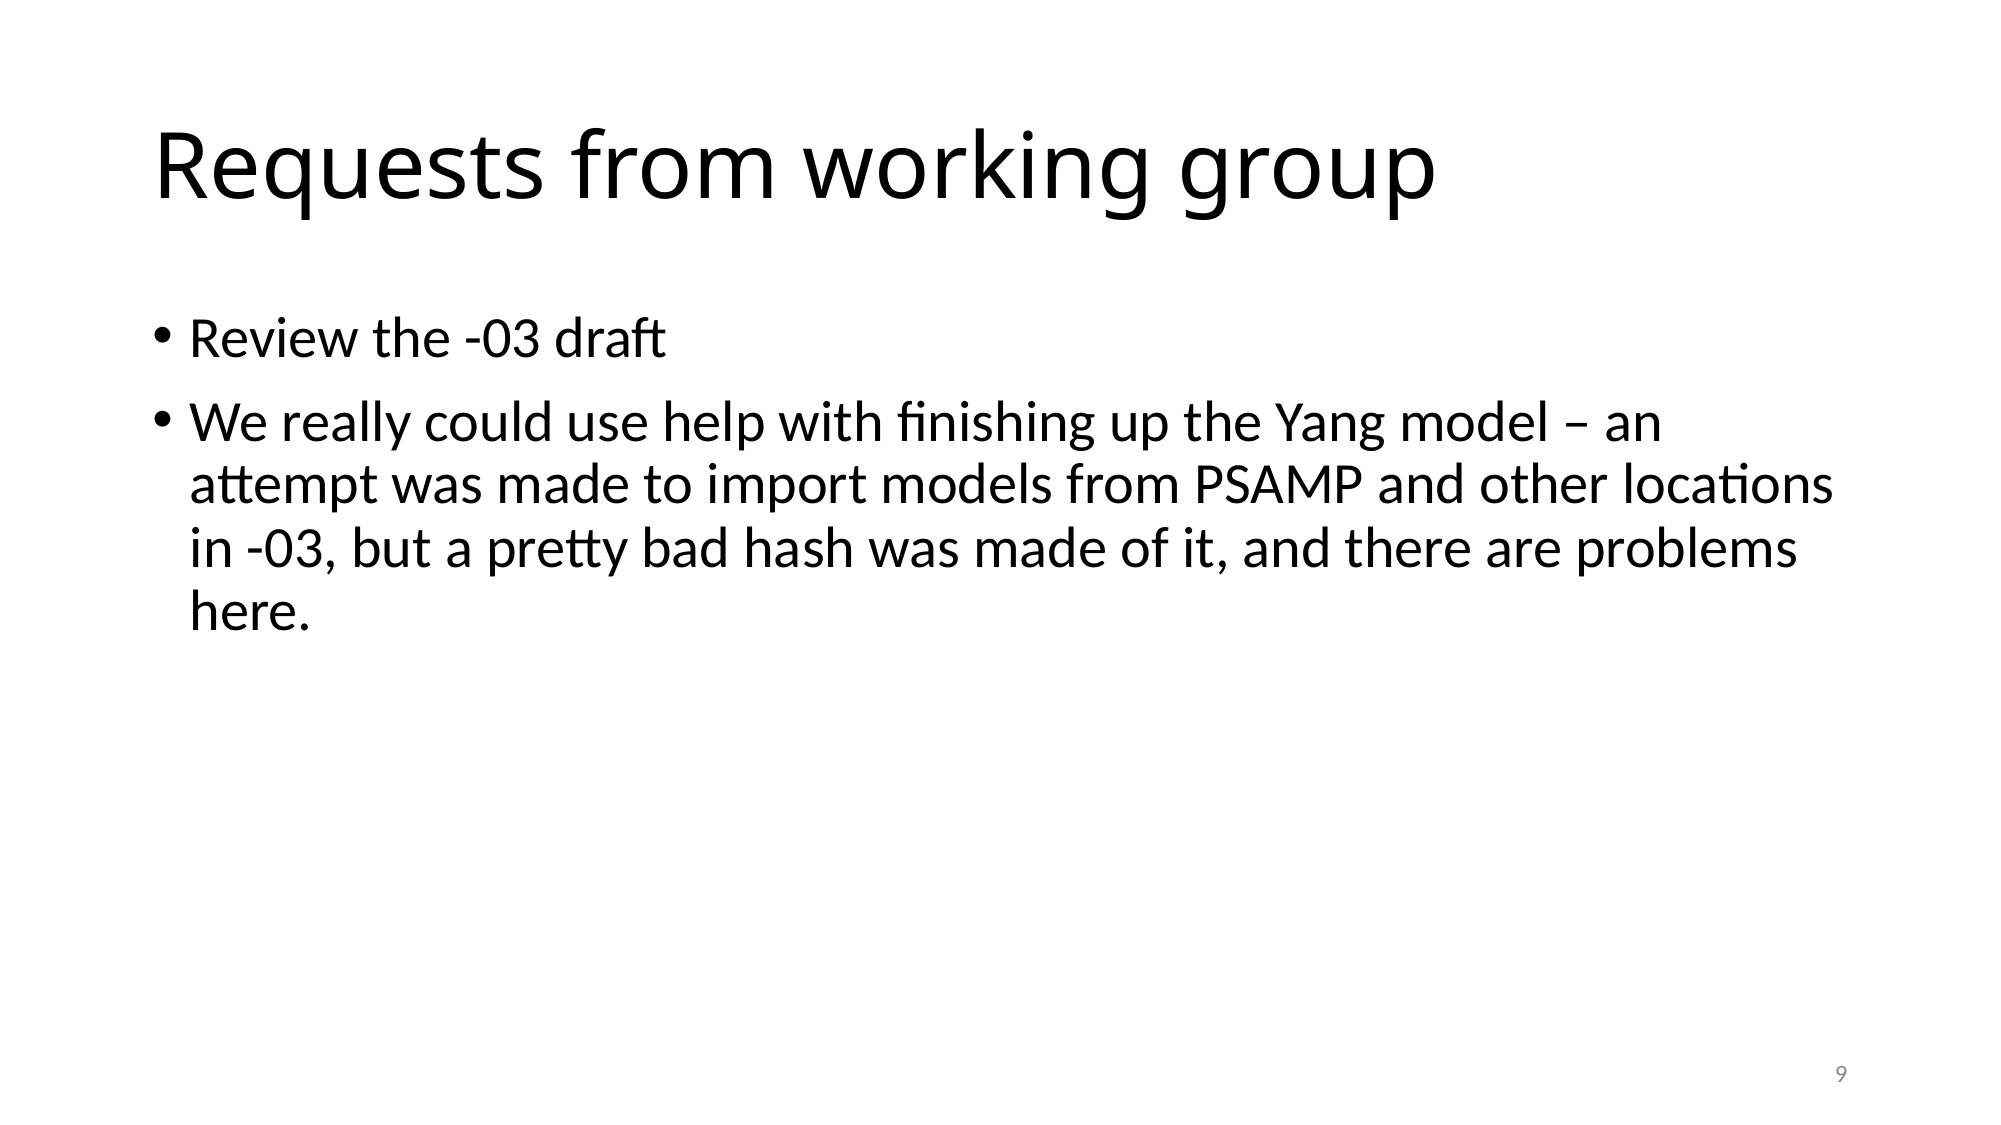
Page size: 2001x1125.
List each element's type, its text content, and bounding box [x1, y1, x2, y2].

list Review the -03 draft We really could use help with finishing up the Yang model – an attempt was made to import models from PSAMP and other locations in -03, but a pretty bad hash was made of it, and there are problems here. [137, 299, 1863, 1014]
slide_number 9 [1412, 1042, 1863, 1103]
title Requests from working group [137, 59, 1863, 278]
